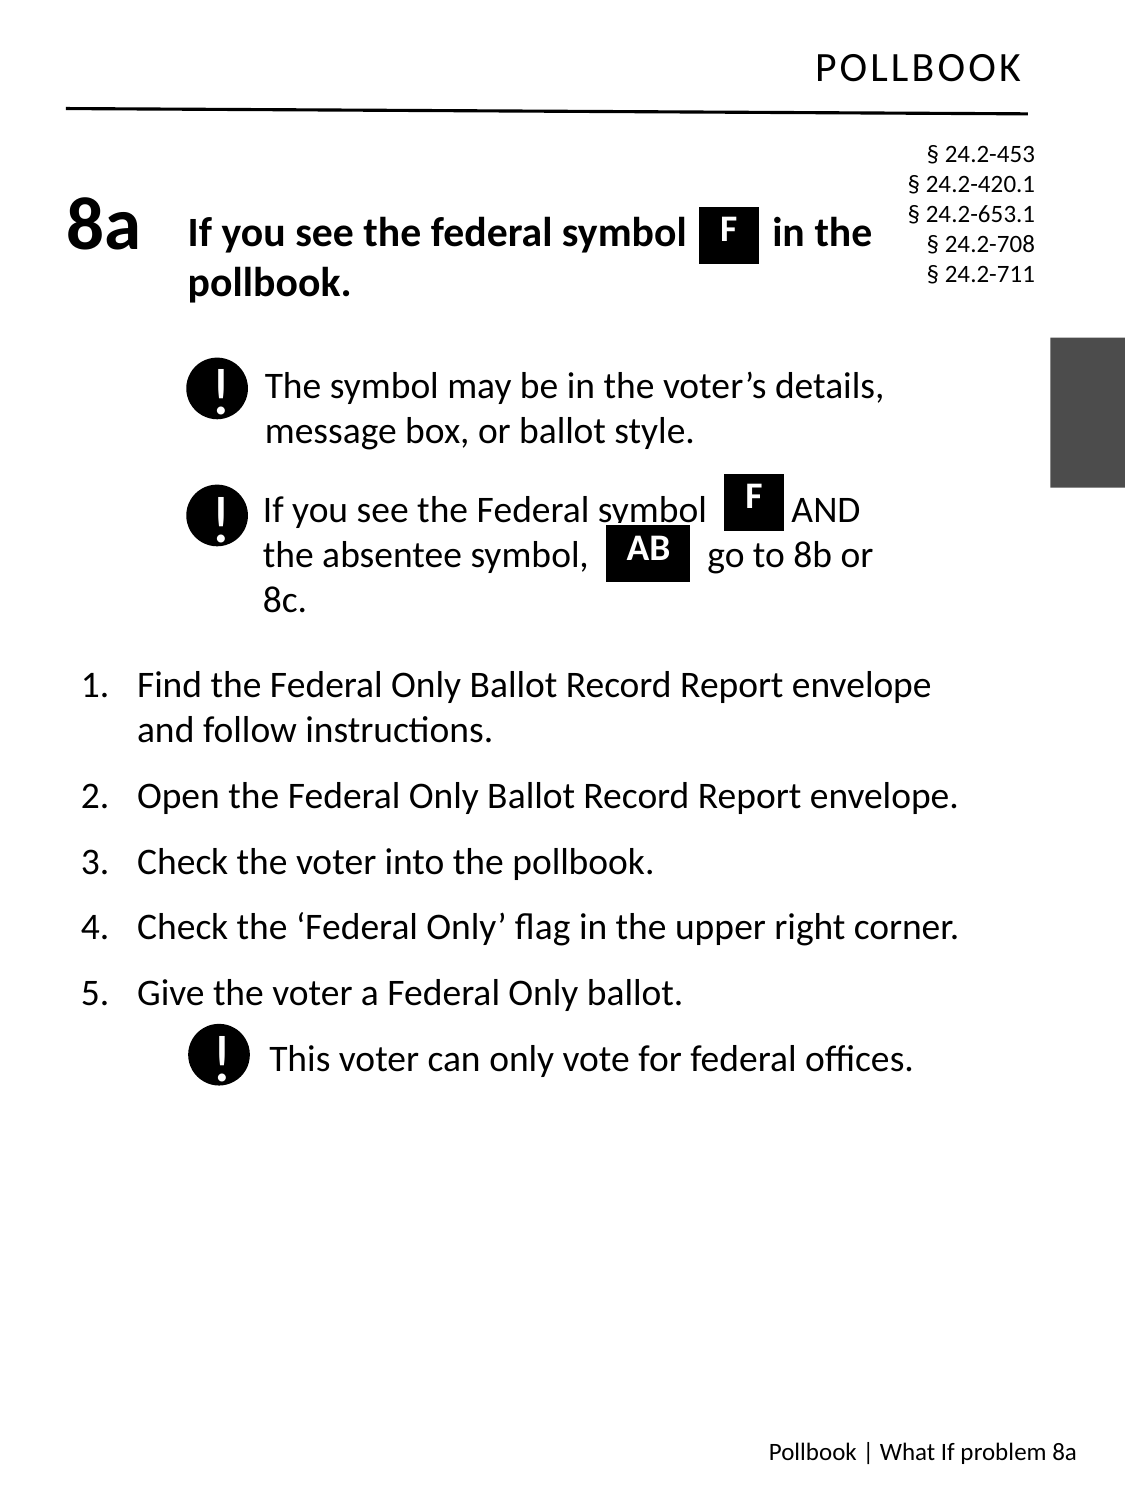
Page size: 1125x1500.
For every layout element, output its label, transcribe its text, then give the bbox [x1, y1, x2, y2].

text_box ! [187, 1022, 251, 1087]
text_box § 24.2-453 § 24.2-420.1 § 24.2-653.1 § 24.2-708 § 24.2-711 [760, 129, 1051, 295]
list 8a [51, 177, 192, 341]
text_box ! [185, 356, 250, 421]
list If you see the federal symbol in the pollbook. [172, 197, 1051, 448]
list Find the Federal Only Ballot Record Report envelope and follow instructions. Open the Federal Only Ballot Record Report envelope. Check the voter into the pollbook. Check the ‘Federal Only’ flag in the upper right corner. Give the voter a Federal Only ballot. This voter can only vote for federal offices. [65, 652, 1013, 1300]
table_header F [699, 207, 759, 264]
table_header AB [606, 525, 690, 582]
text_box The symbol may be in the voter’s details, message box, or ballot style. [249, 353, 932, 441]
text_box Pollbook | What If problem 8a [754, 1427, 1125, 1473]
text_box If you see the Federal symbol AND the absentee symbol, go to 8b or 8c. [247, 477, 932, 620]
text_box ! [185, 483, 250, 548]
table_header F [724, 474, 784, 531]
